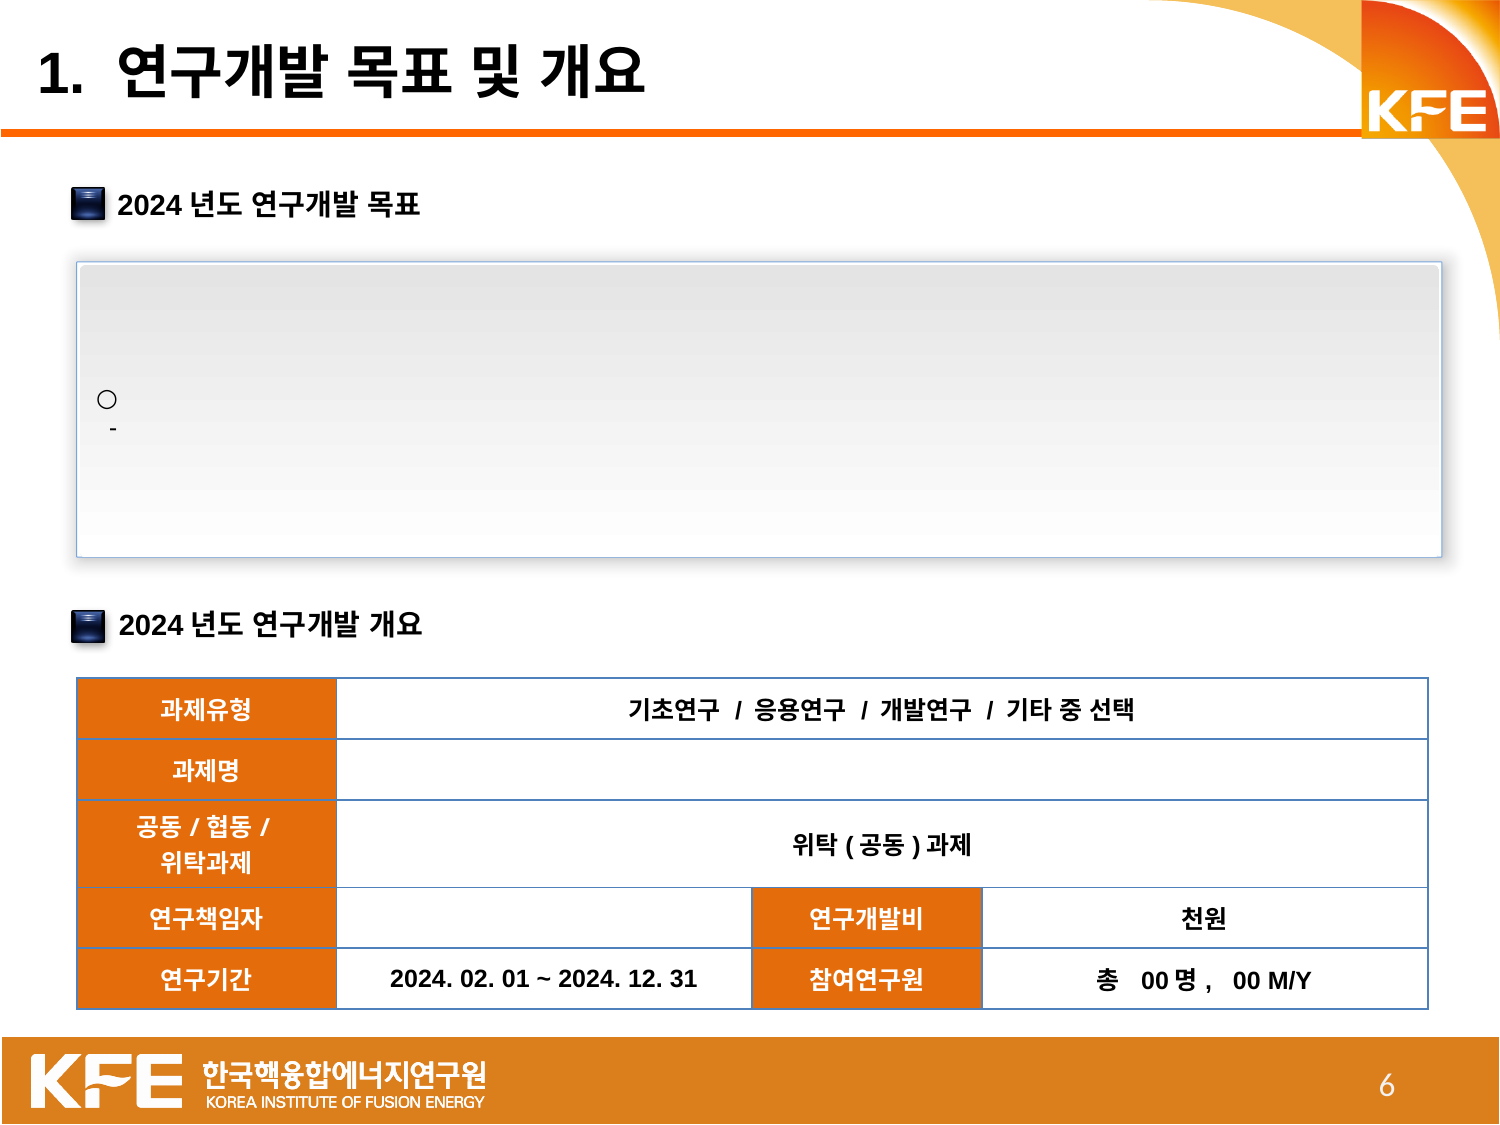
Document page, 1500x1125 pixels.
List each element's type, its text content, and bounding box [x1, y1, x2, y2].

table_header 기초연구 / 응용연구 / 개발연구 / 기타 중 선택 [337, 679, 1427, 738]
picture [1359, 75, 1500, 140]
table_cell 위탁(공동)과제 [337, 801, 1427, 887]
table_cell [337, 888, 751, 947]
table_cell 2024. 02. 01 ~ 2024. 12. 31 [337, 949, 751, 1008]
table_header 과제유형 [78, 679, 336, 738]
table_cell 연구기간 [78, 949, 336, 1008]
text_box [76, 261, 1442, 558]
text_box [0, 0, 1500, 75]
table_cell 연구책임자 [78, 888, 336, 947]
picture [71, 186, 105, 220]
table_cell 연구개발비 [753, 888, 981, 947]
table_cell 총 00명, 00 M/Y [983, 949, 1427, 1008]
text_box [79, 172, 1445, 239]
text_box 2024년도 연구개발 목표 [102, 179, 504, 239]
table_cell 과제명 [78, 740, 336, 799]
table_cell 공동/협동/위탁과제 [78, 801, 336, 887]
table_cell 천원 [983, 888, 1427, 947]
table_cell 참여연구원 [753, 949, 981, 1008]
table_cell [337, 740, 1427, 799]
text_box ○ - [79, 264, 1440, 558]
picture [71, 609, 105, 643]
text_box 2024년도 연구개발 개요 [104, 599, 505, 653]
